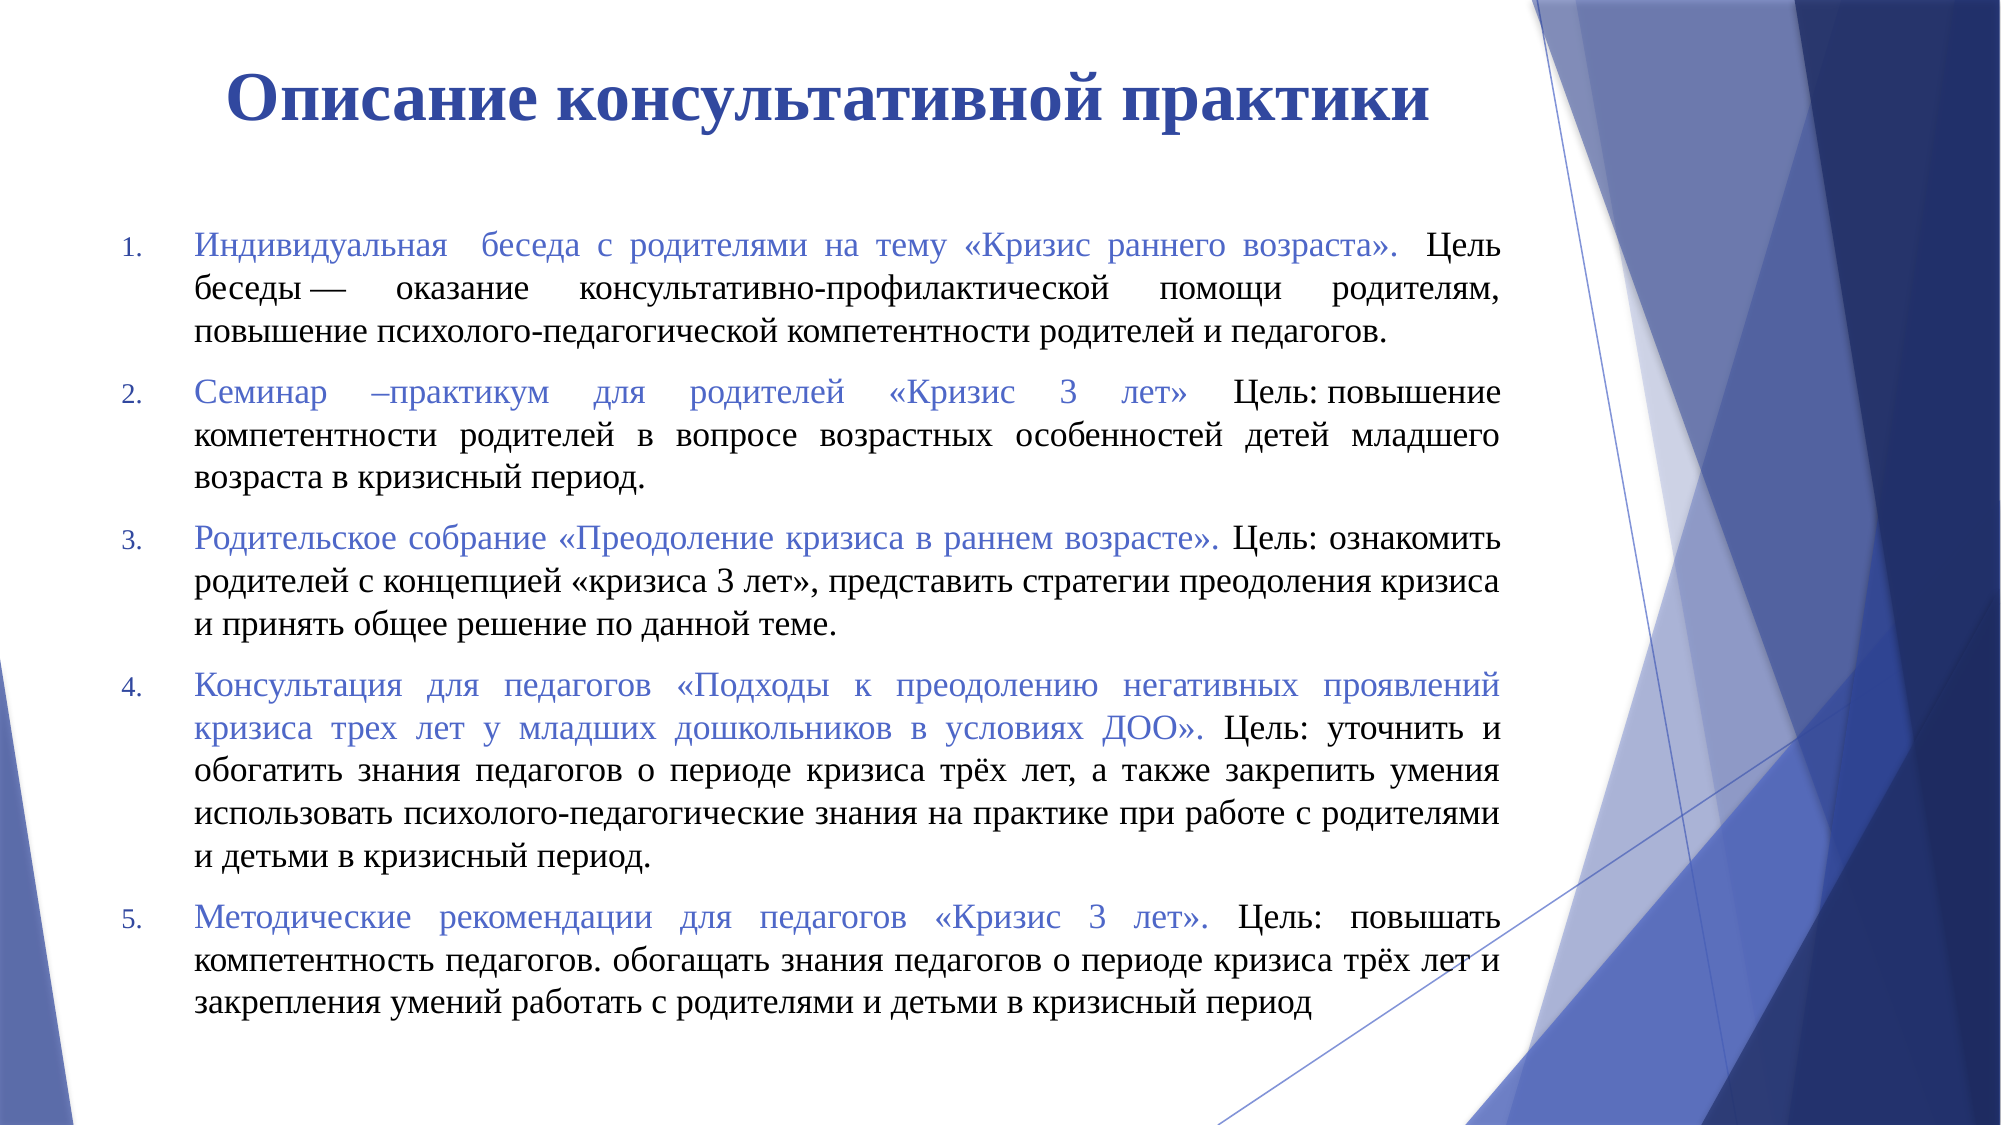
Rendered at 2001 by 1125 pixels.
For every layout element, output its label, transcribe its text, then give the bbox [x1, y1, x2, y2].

list Индивидуальная беседа с родителями на тему «Кризис раннего возраста». Цель беседы — оказание консультативно-профилактической помощи родителям, повышение психолого-педагогической компетентности родителей и педагогов. Семинар –практикум для родителей «Кризис 3 лет» Цель: повышение компетентности родителей в вопросе возрастных особенностей детей младшего возраста в кризисный период. Родительское собрание «Преодоление кризиса в раннем возрасте». Цель: ознакомить родителей с концепцией «кризиса 3 лет», представить стратегии преодоления кризиса и принять общее решение по данной теме. Консультация для педагогов «Подходы к преодолению негативных проявлений кризиса трех лет у младших дошкольников в условиях ДОО». Цель: уточнить и обогатить знания педагогов о периоде кризиса трёх лет, а также закрепить умения использовать психолого-педагогические знания на практике при работе с родителями и детьми в кризисный период. Методические рекомендации для педагогов «Кризис 3 лет». Цель: повышать компетентность педагогов. обогащать знания педагогов о периоде кризиса трёх лет и закрепления умений работать с родителями и детьми в кризисный период [106, 213, 1517, 1031]
title Описание консультативной практики [123, 41, 1534, 143]
